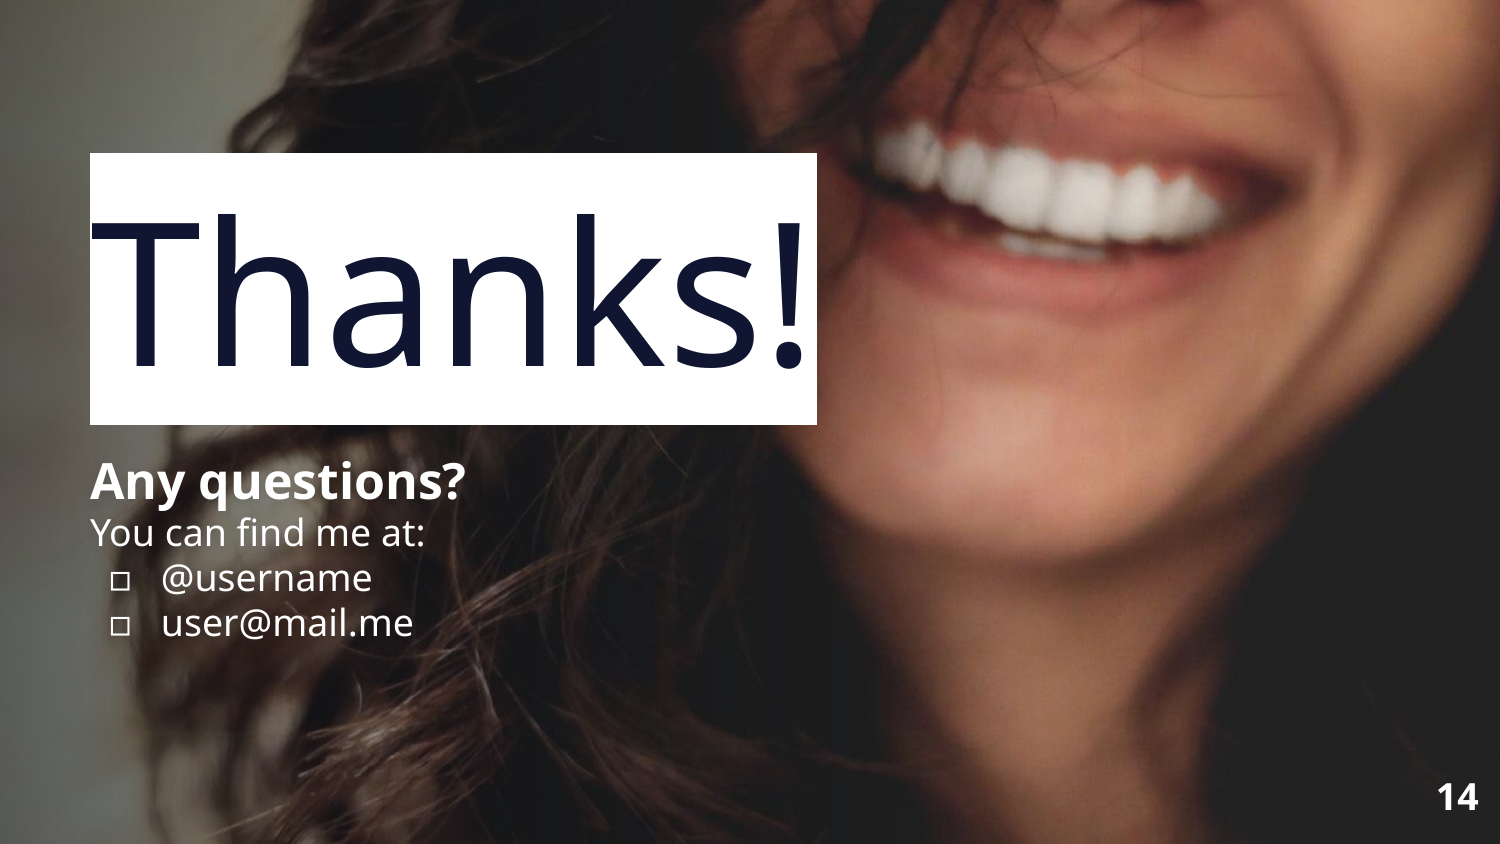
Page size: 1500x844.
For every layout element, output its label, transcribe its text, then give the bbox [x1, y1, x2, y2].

slide_number 14 [1407, 752, 1494, 844]
picture [0, 0, 1500, 844]
title Thanks! [75, 71, 837, 422]
list Any questions? You can find me at: @username user@mail.me [75, 434, 750, 785]
